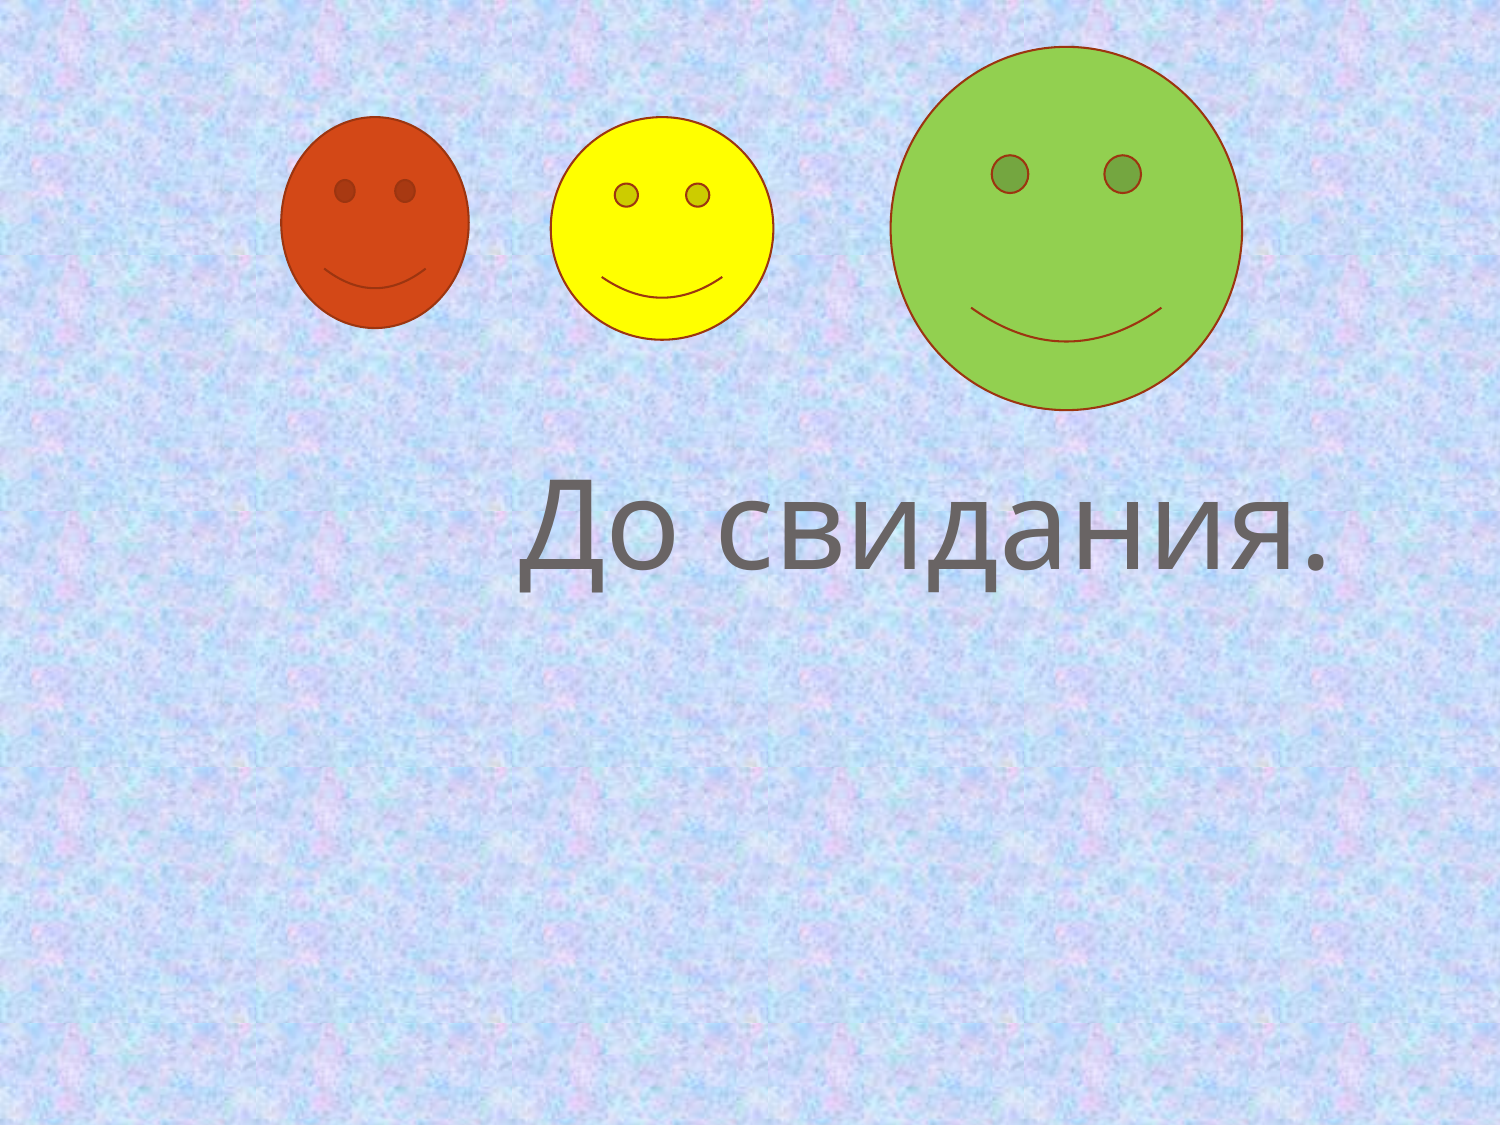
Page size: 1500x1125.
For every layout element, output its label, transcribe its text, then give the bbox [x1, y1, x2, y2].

text_box [549, 116, 775, 341]
text_box [280, 116, 470, 330]
title До свидания. [82, 421, 1357, 610]
text_box [889, 45, 1244, 412]
picture [0, 0, 1500, 1125]
